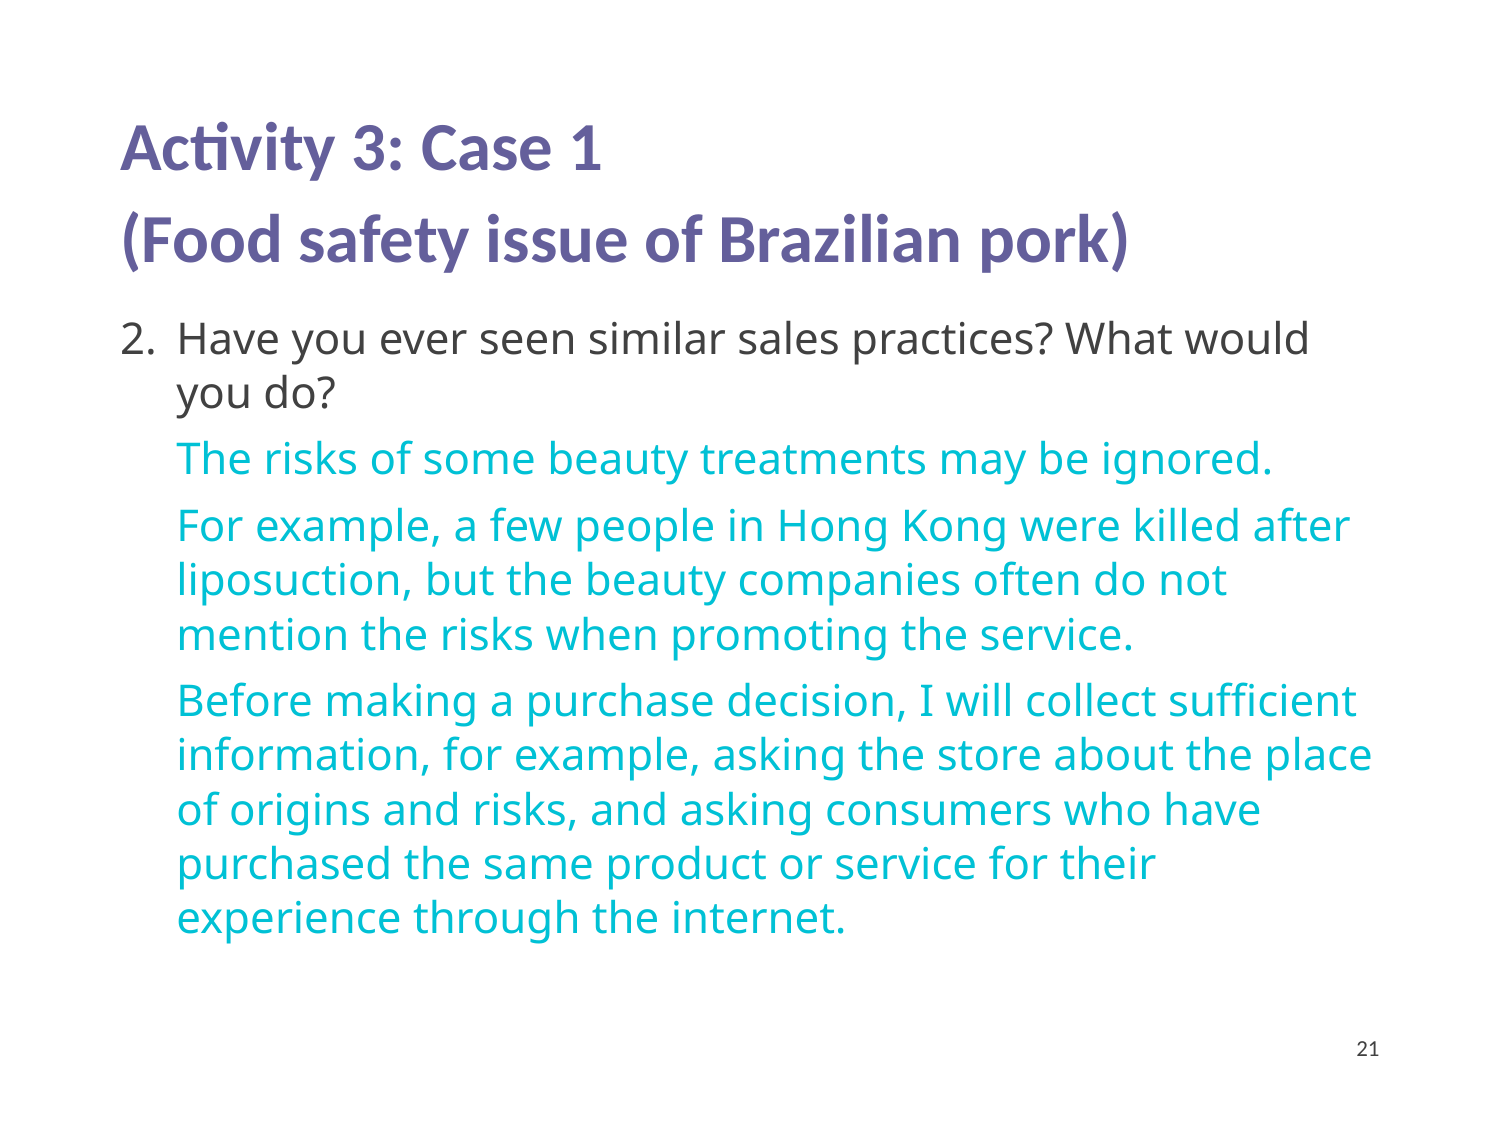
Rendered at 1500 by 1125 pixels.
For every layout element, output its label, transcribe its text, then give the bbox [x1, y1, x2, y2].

list Activity 3: Case 1 (Food safety issue of Brazilian pork) [119, 113, 1381, 314]
slide_number 21 [1353, 1035, 1381, 1062]
list Have you ever seen similar sales practices? What would you do? The risks of some beauty treatments may be ignored. For example, a few people in Hong Kong were killed after liposuction, but the beauty companies often do not mention the risks when promoting the service. Before making a purchase decision, I will collect sufficient information, for example, asking the store about the place of origins and risks, and asking consumers who have purchased the same product or service for their experience through the internet. [119, 308, 1385, 993]
